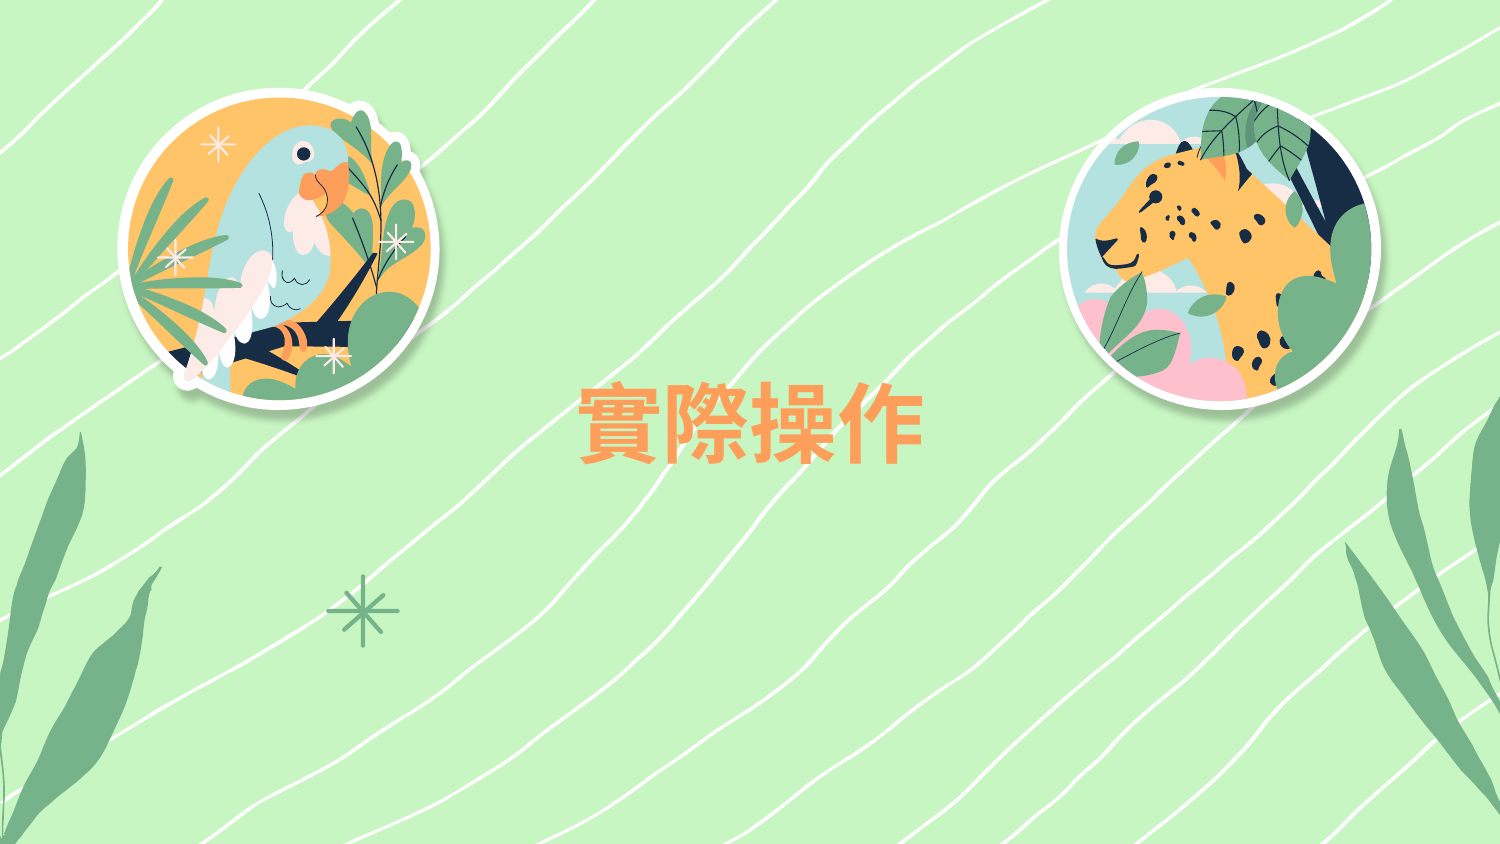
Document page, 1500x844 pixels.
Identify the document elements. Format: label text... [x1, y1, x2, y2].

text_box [117, 87, 440, 411]
title 實際操作 [391, 326, 1109, 518]
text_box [1058, 87, 1382, 411]
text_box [325, 573, 400, 648]
